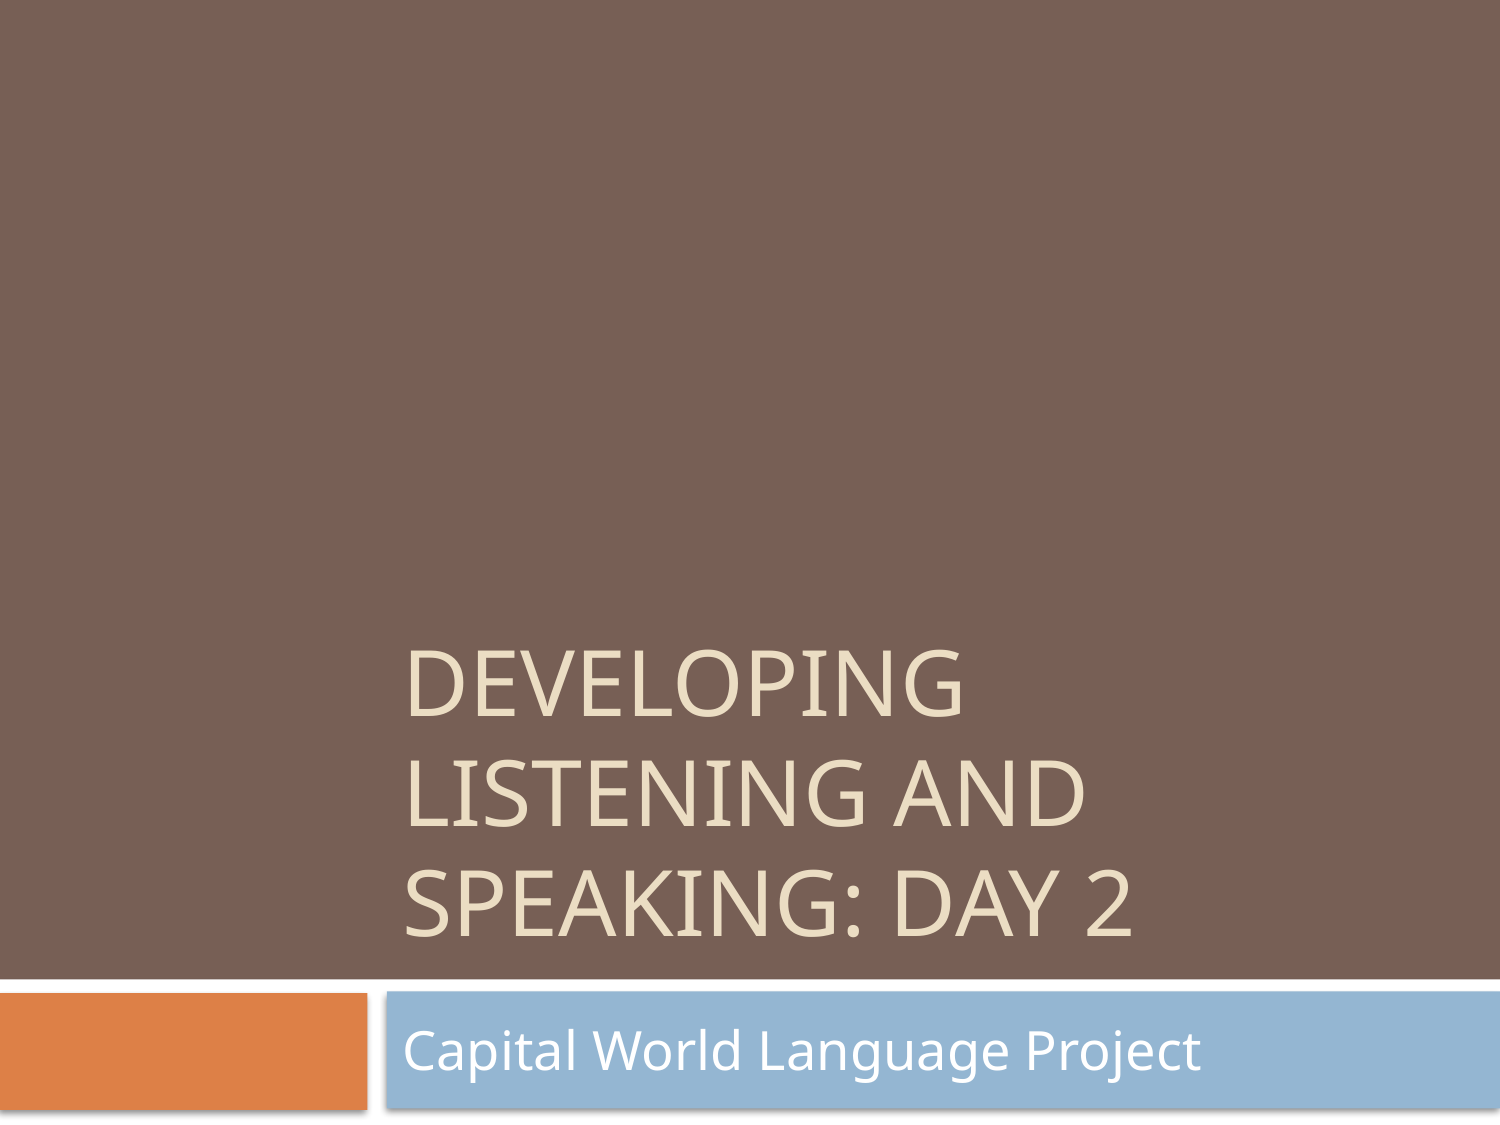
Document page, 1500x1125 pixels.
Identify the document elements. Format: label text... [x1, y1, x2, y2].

subtitle Capital World Language Project [387, 992, 1488, 1105]
title Developing Listening and Speaking: Day 2 [387, 662, 1450, 963]
